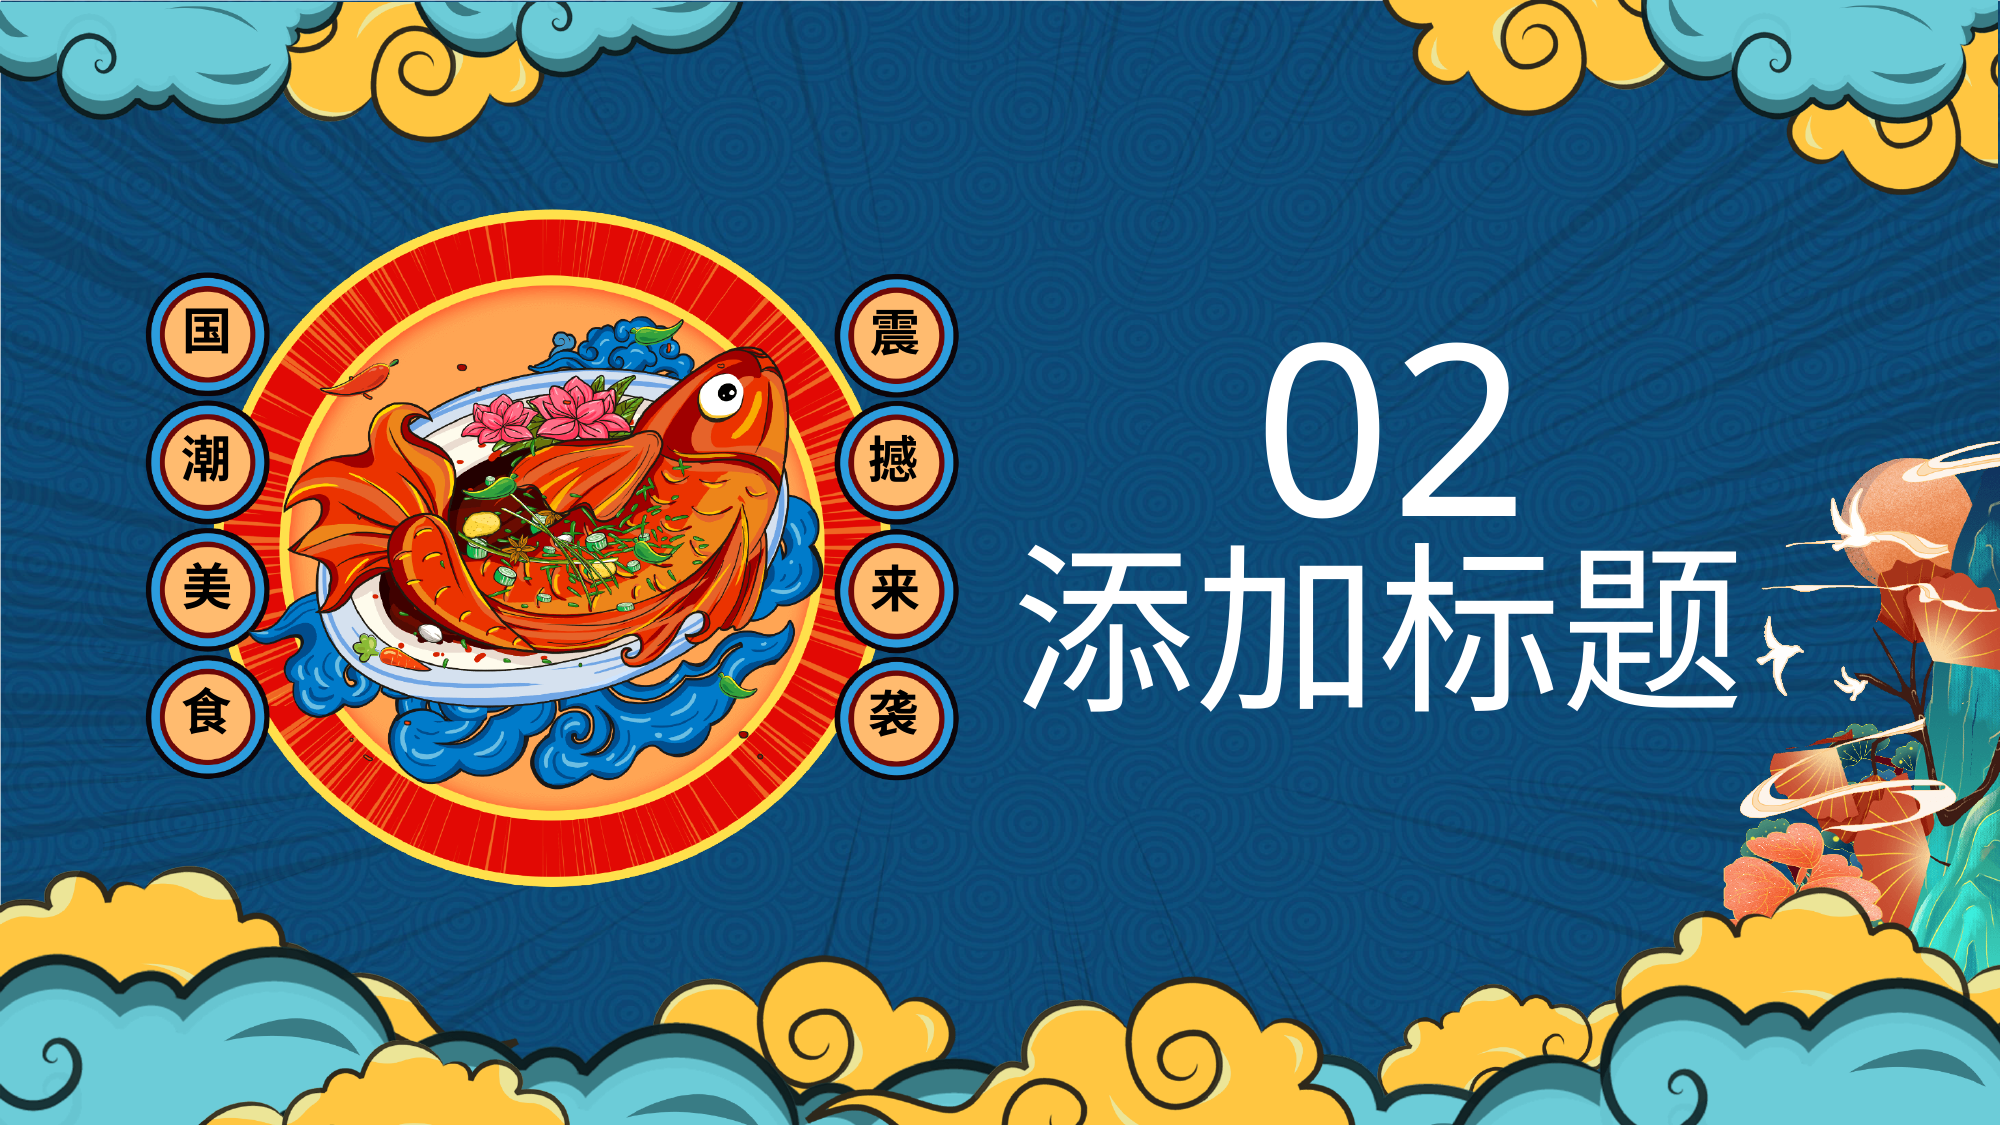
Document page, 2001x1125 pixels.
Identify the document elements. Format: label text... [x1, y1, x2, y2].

text_box 添加标题 [1563, 506, 1723, 742]
picture [0, 0, 2000, 1125]
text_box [102, 185, 1009, 836]
